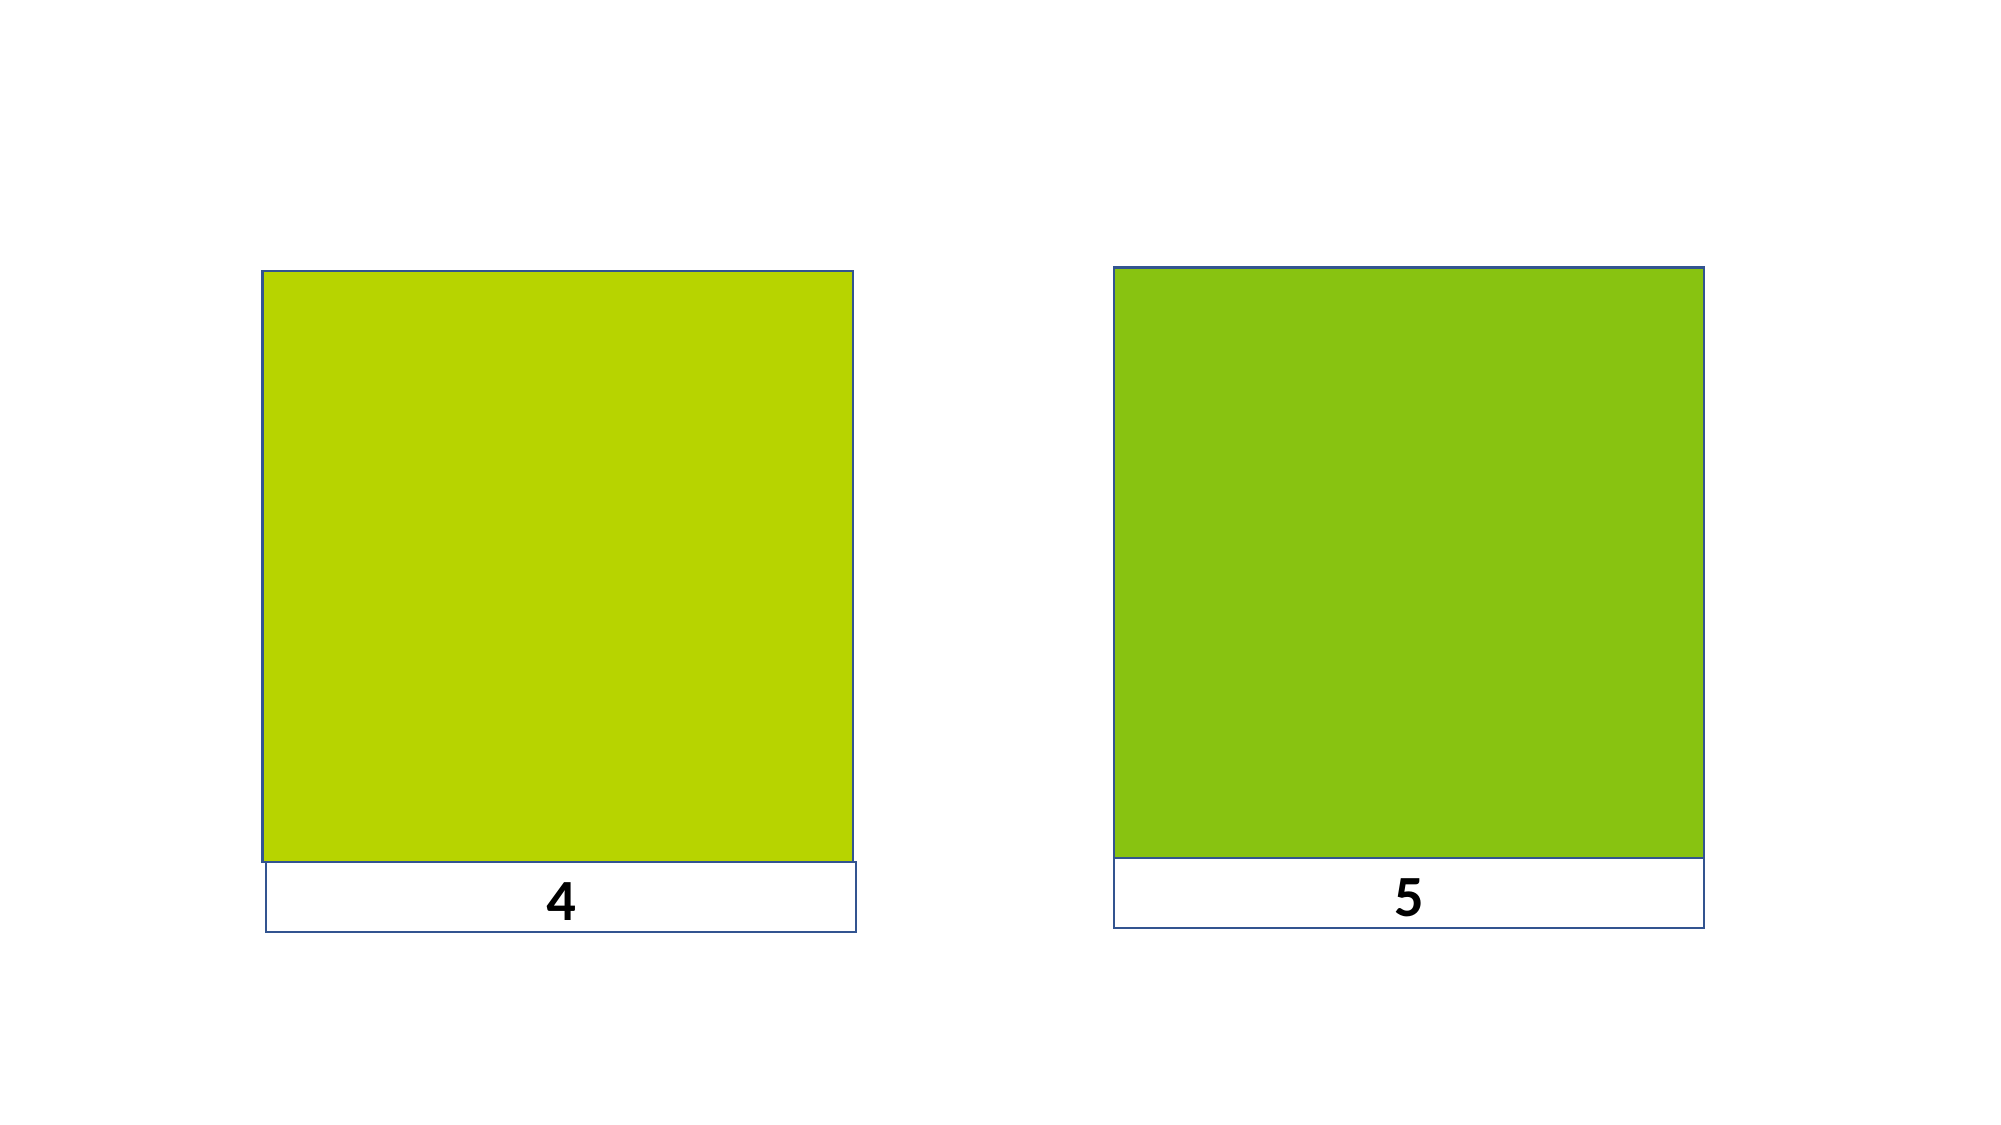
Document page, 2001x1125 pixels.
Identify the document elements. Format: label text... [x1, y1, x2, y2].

text_box 4 [265, 861, 857, 933]
text_box [261, 270, 854, 863]
text_box 5 [1113, 857, 1705, 929]
text_box [1113, 266, 1705, 857]
